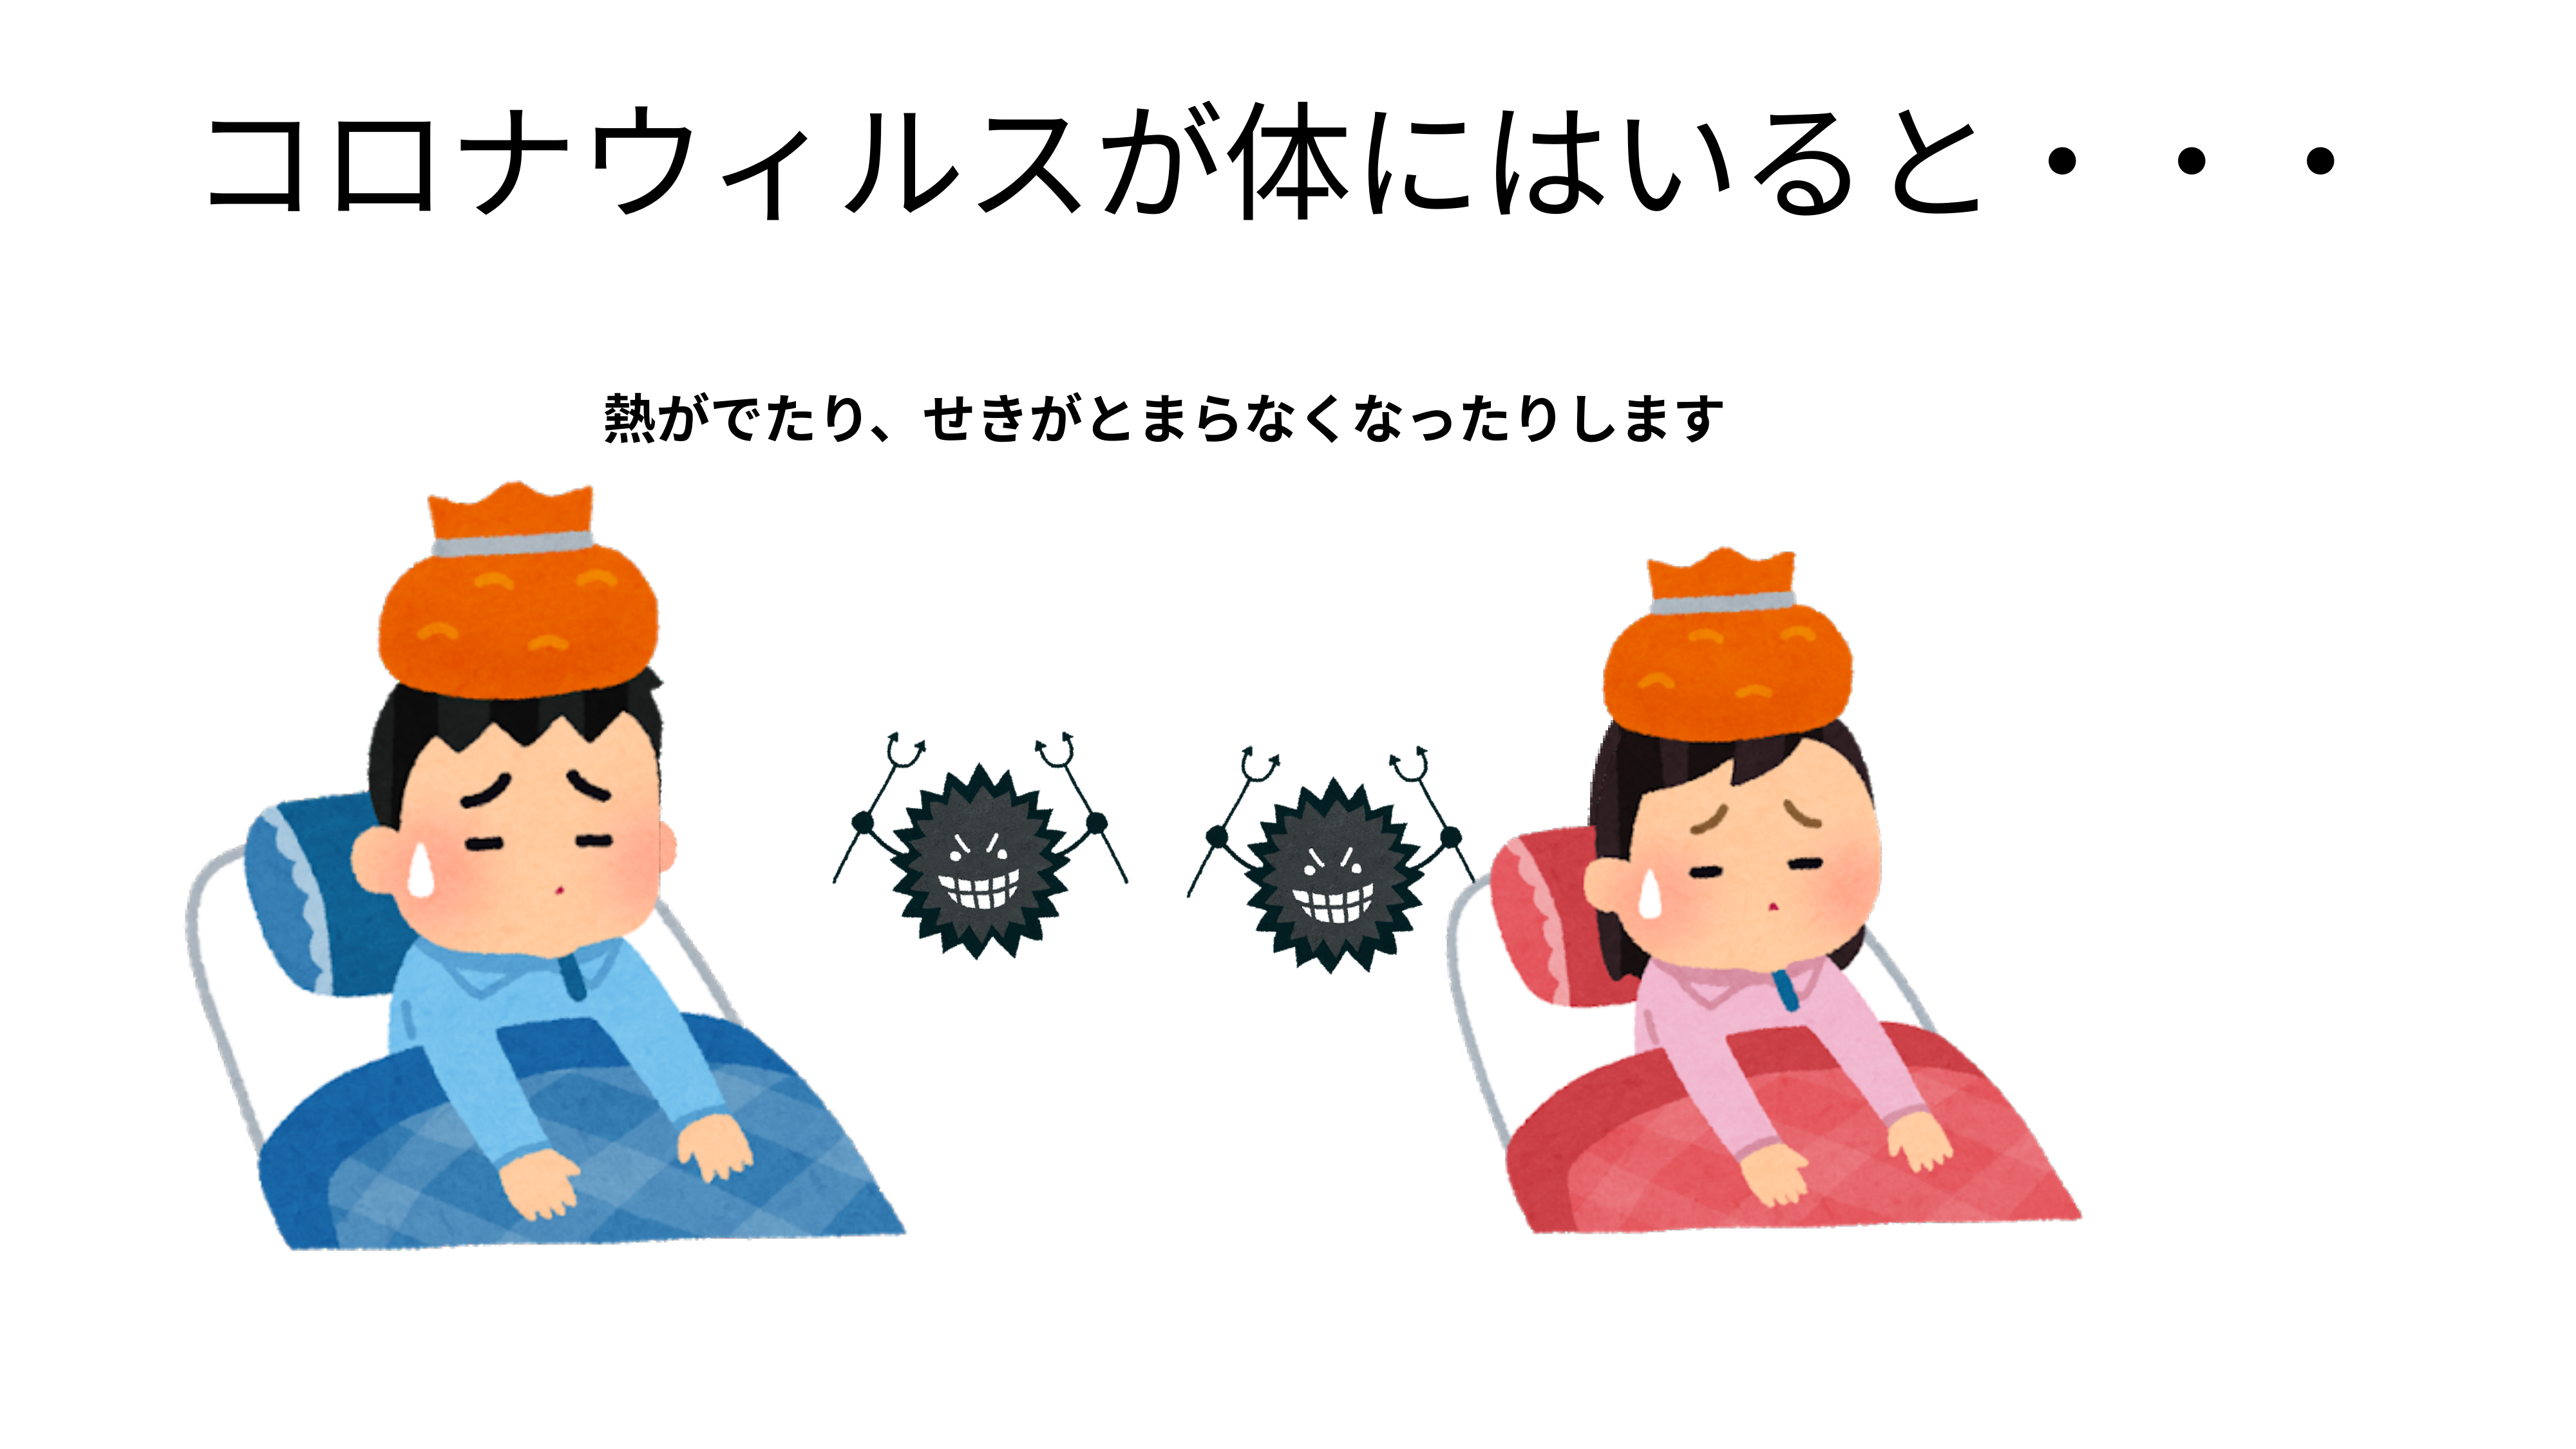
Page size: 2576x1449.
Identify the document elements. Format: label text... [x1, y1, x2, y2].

picture [1183, 522, 2115, 1249]
text_box 熱がでたり、せきがとまらなくなったりします [598, 379, 1732, 455]
title コロナウィルスが体にはいると・・・ [178, 37, 2398, 279]
picture [167, 453, 1134, 1267]
